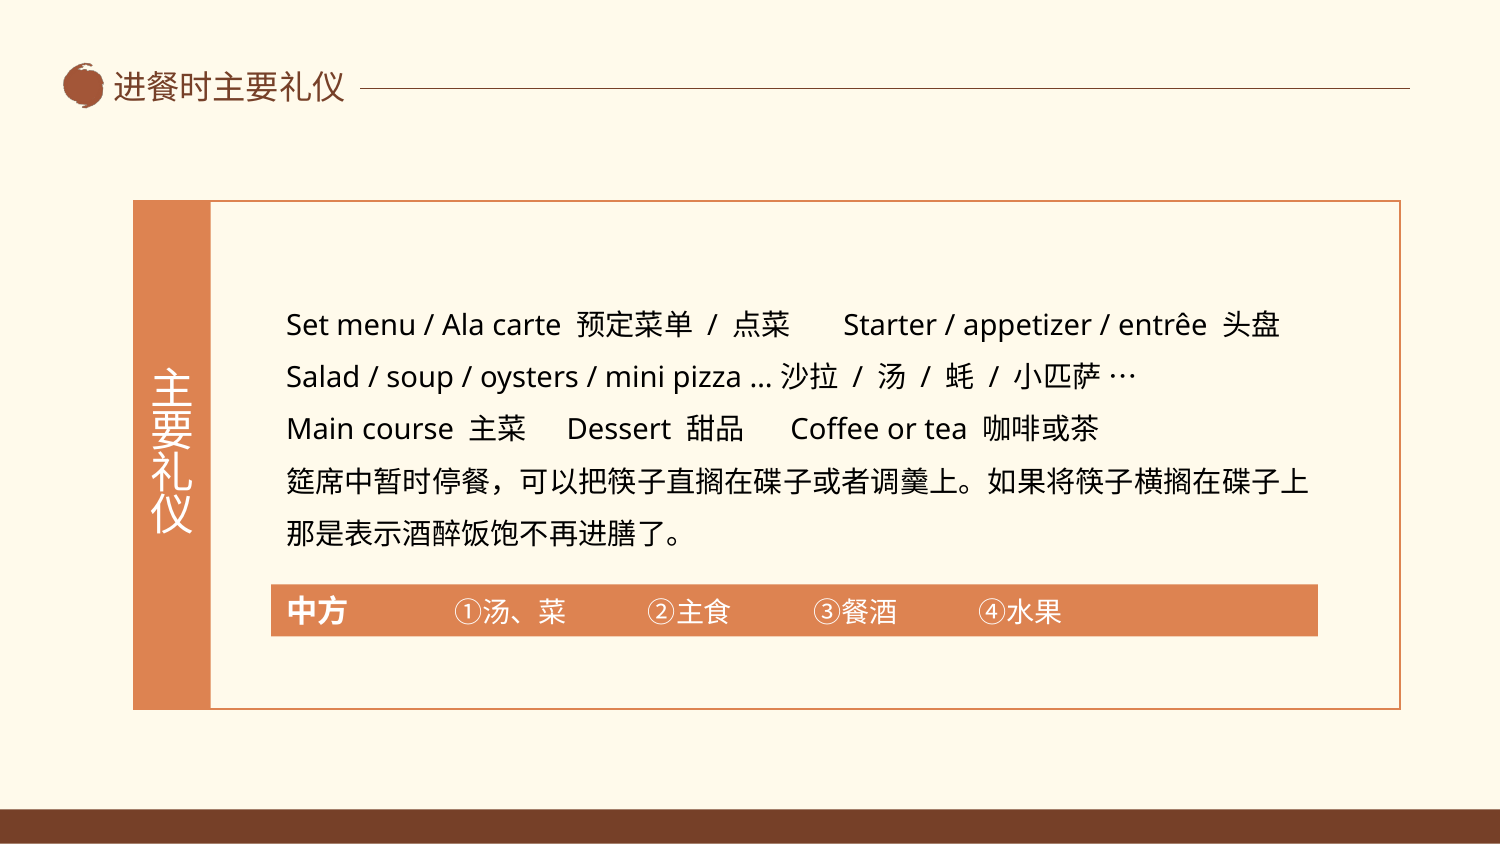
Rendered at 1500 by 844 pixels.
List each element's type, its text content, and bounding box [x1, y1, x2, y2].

text_box 主要礼仪 [133, 200, 212, 710]
text_box [212, 200, 1401, 710]
picture [60, 60, 107, 111]
